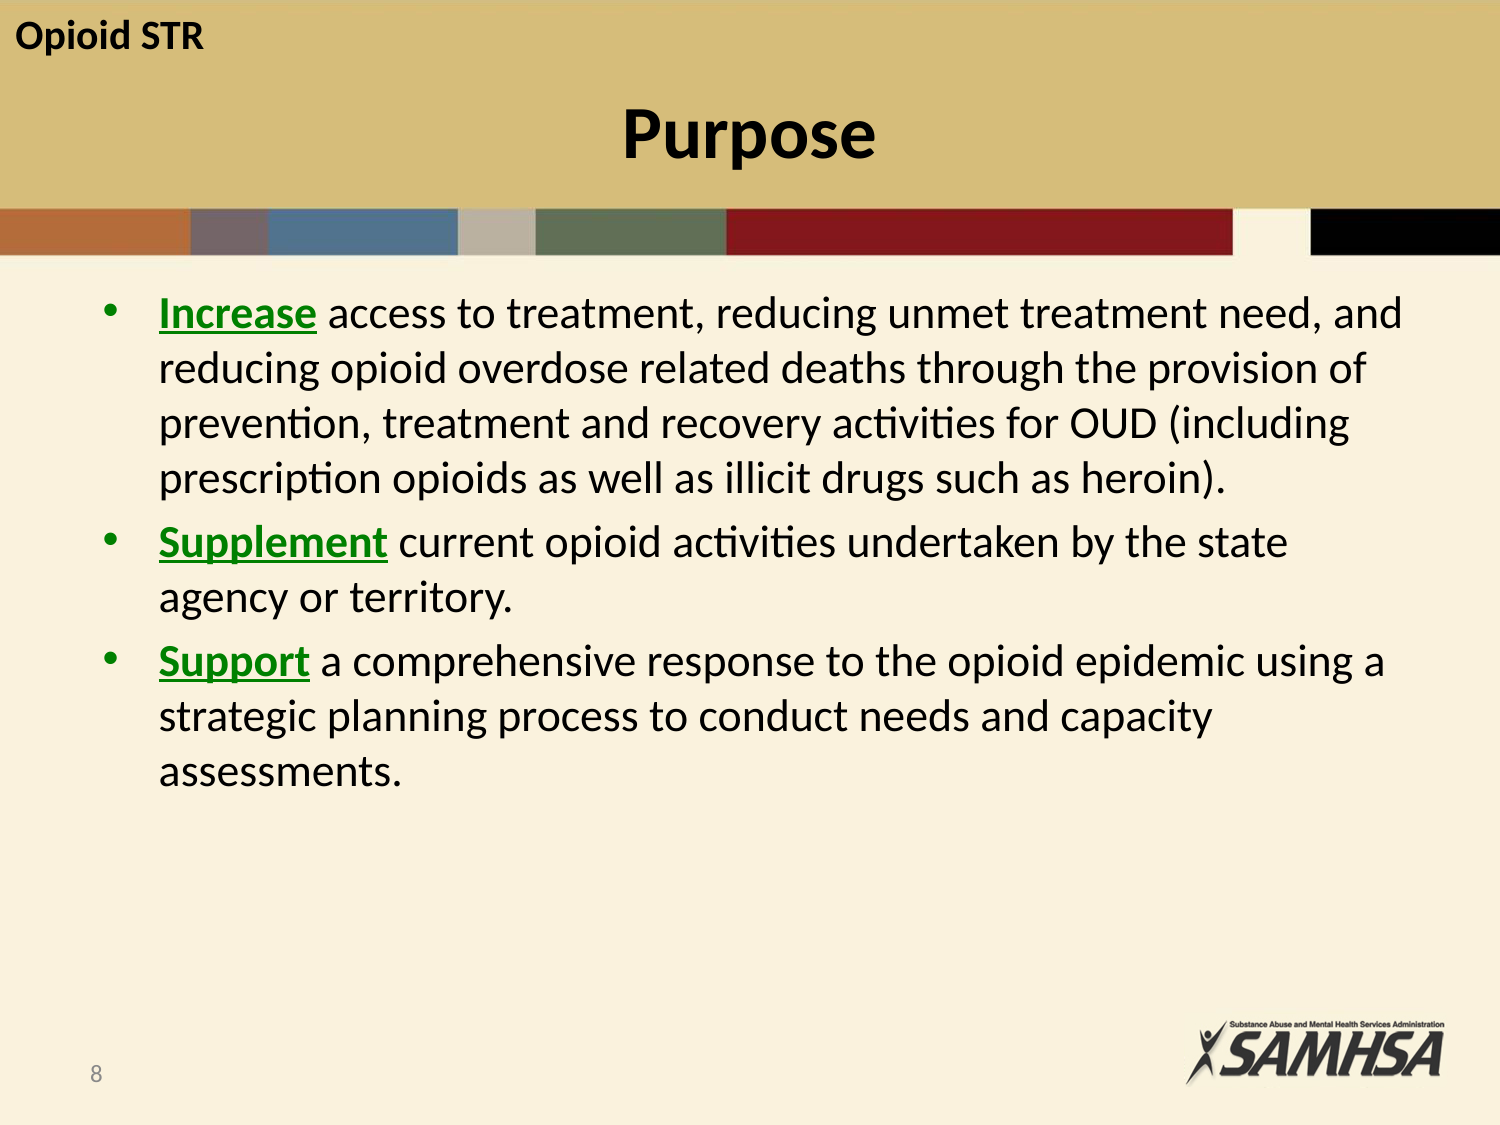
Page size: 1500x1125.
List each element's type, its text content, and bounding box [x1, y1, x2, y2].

list Increase access to treatment, reducing unmet treatment need, and reducing opioid overdose related deaths through the provision of prevention, treatment and recovery activities for OUD (including prescription opioids as well as illicit drugs such as heroin). Supplement current opioid activities undertaken by the state agency or territory. Support a comprehensive response to the opioid epidemic using a strategic planning process to conduct needs and capacity assessments. [87, 274, 1438, 1038]
slide_number 8 [75, 1042, 425, 1103]
title Purpose [74, 44, 1426, 213]
picture [0, 0, 1500, 1125]
